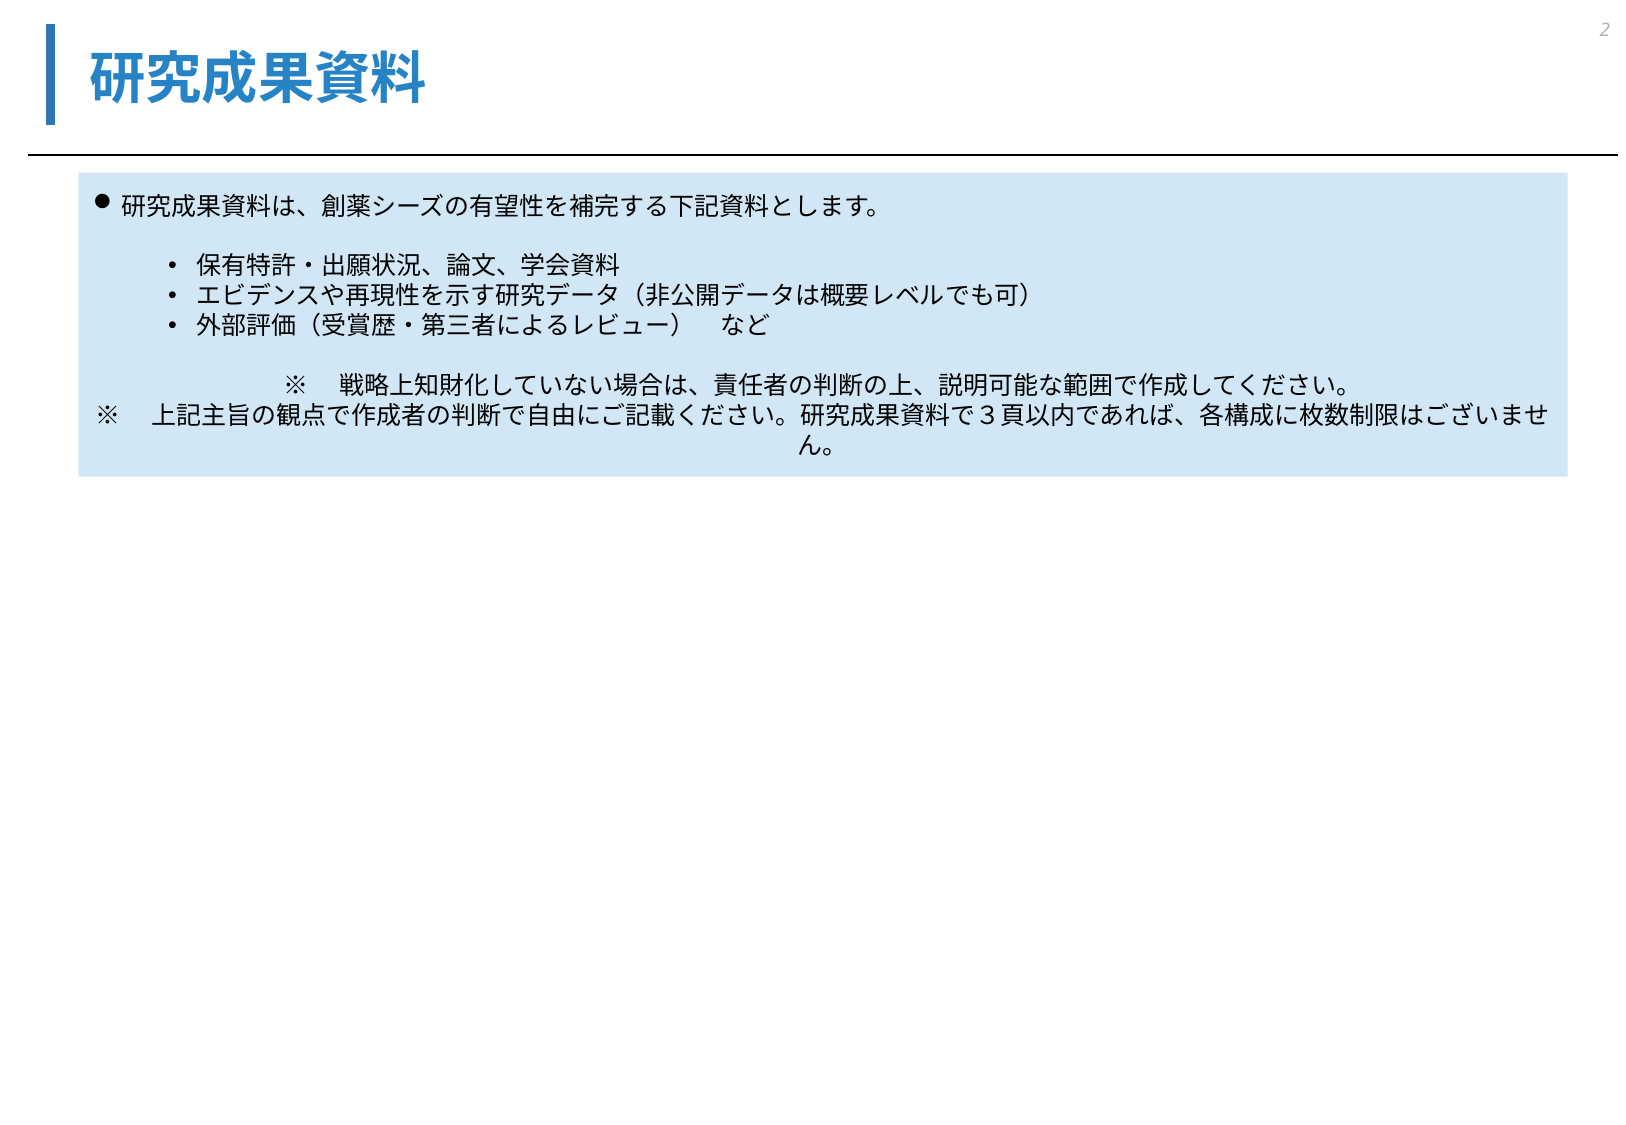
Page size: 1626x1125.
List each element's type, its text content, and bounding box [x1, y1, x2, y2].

text_box 研究成果資料は、創薬シーズの有望性を補完する下記資料とします。 保有特許・出願状況、論文、学会資料 エビデンスや再現性を示す研究データ（非公開データは概要レベルでも可） 外部評価（受賞歴・第三者によるレビュー） など ※ 戦略上知財化していない場合は、責任者の判断の上、説明可能な範囲で作成してください。 ※ 上記主旨の観点で作成者の判断で自由にご記載ください。研究成果資料で３頁以内であれば、各構成に枚数制限はございません。 [77, 172, 1569, 478]
slide_number 2 [1477, 0, 1625, 60]
title 研究成果資料 [74, 23, 1246, 138]
